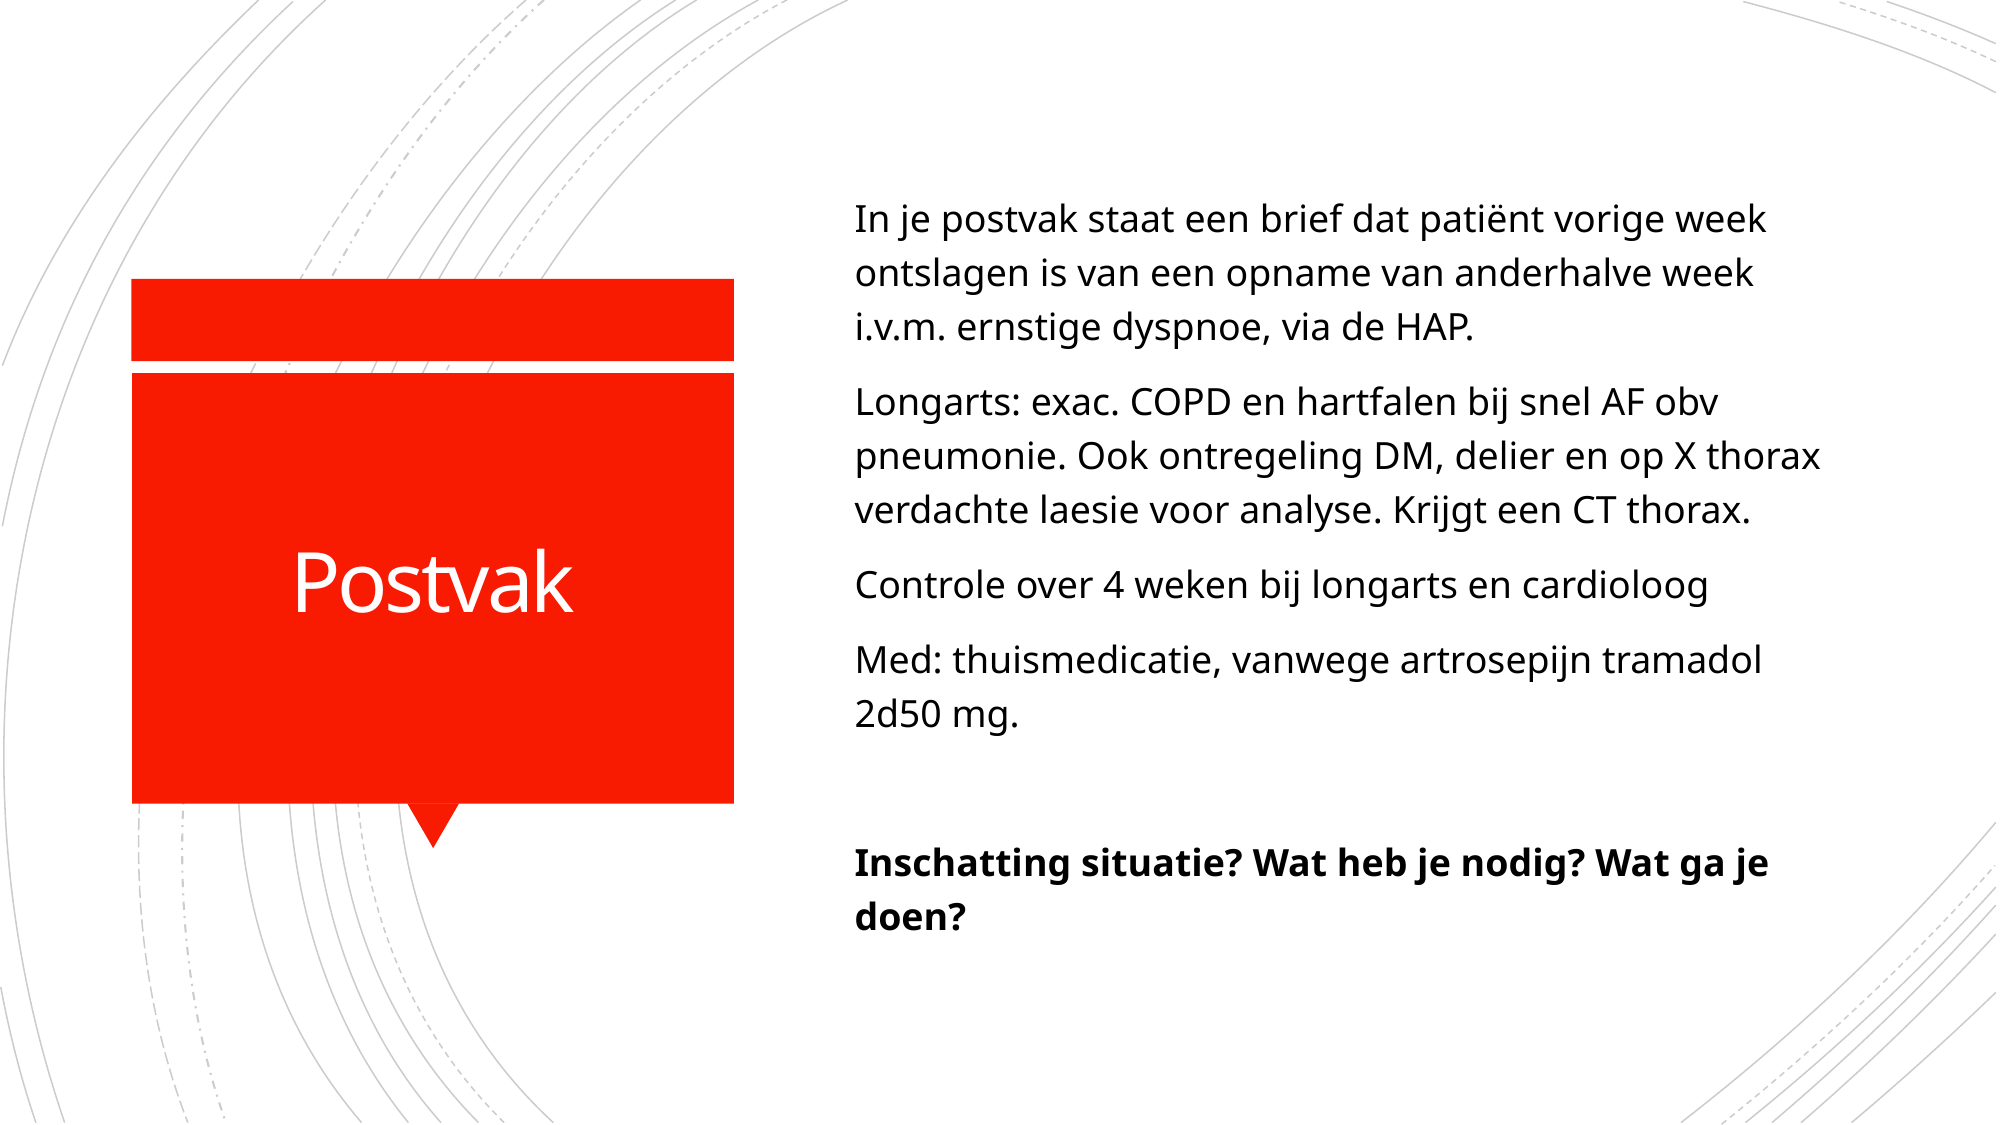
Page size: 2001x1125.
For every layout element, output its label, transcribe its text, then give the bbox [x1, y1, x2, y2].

title Postvak [145, 385, 720, 789]
list In je postvak staat een brief dat patiënt vorige week ontslagen is van een opname van anderhalve week i.v.m. ernstige dyspnoe, via de HAP. Longarts: exac. COPD en hartfalen bij snel AF obv pneumonie. Ook ontregeling DM, delier en op X thorax verdachte laesie voor analyse. Krijgt een CT thorax. Controle over 4 weken bij longarts en cardioloog Med: thuismedicatie, vanwege artrosepijn tramadol 2d50 mg. Inschatting situatie? Wat heb je nodig? Wat ga je doen? [839, 131, 1871, 993]
